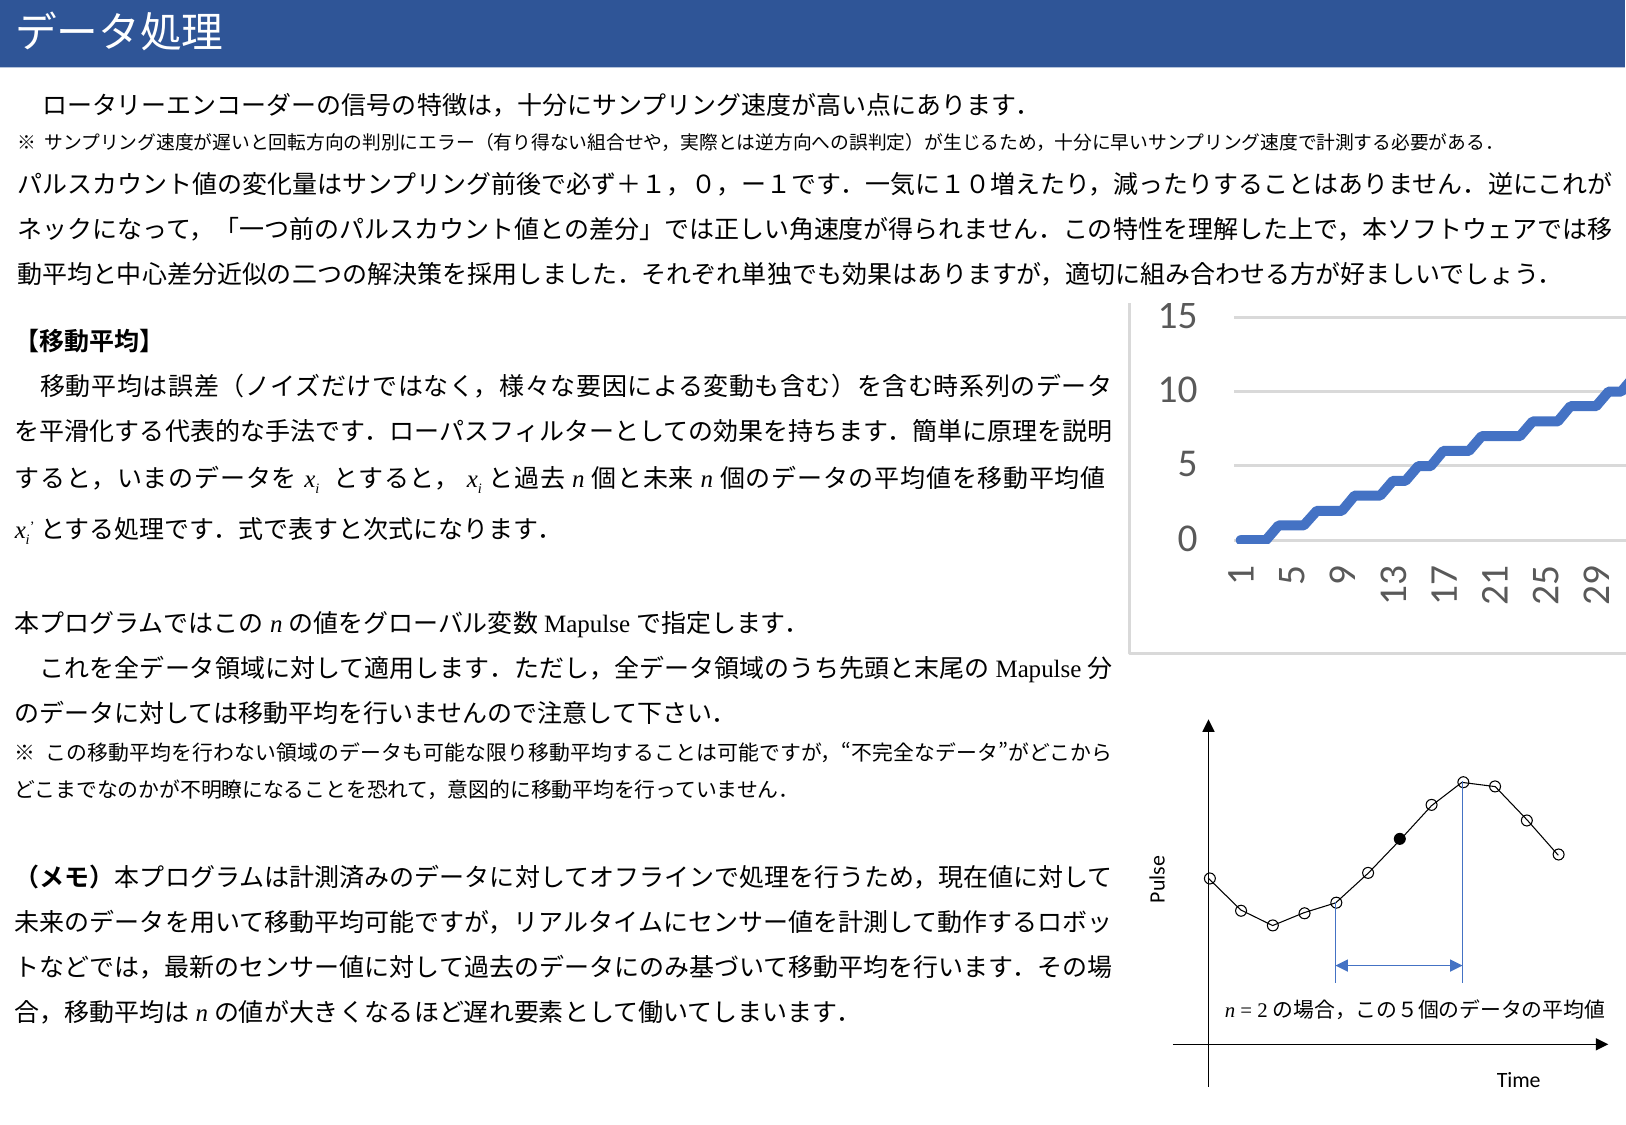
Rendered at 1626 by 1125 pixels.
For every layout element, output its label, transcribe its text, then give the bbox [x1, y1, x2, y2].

picture [1127, 303, 1625, 656]
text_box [1135, 719, 1625, 1116]
text_box データ処理 [0, 0, 1625, 68]
text_box ロータリーエンコーダーの信号の特徴は，十分にサンプリング速度が高い点にあります． ※ サンプリング速度が遅いと回転方向の判別にエラー（有り得ない組合せや，実際とは逆方向への誤判定）が生じるため，十分に早いサンプリング速度で計測する必要がある． パルスカウント値の変化量はサンプリング前後で必ず＋１，０，ー１です．一気に１０増えたり，減ったりすることはありません．逆にこれがネックになって，「一つ前のパルスカウント値との差分」では正しい角速度が得られません．この特性を理解した上で，本ソフトウェアでは移動平均と中心差分近似の二つの解決策を採用しました．それぞれ単独でも効果はありますが，適切に組み合わせる方が好ましいでしょう． [2, 67, 1625, 296]
